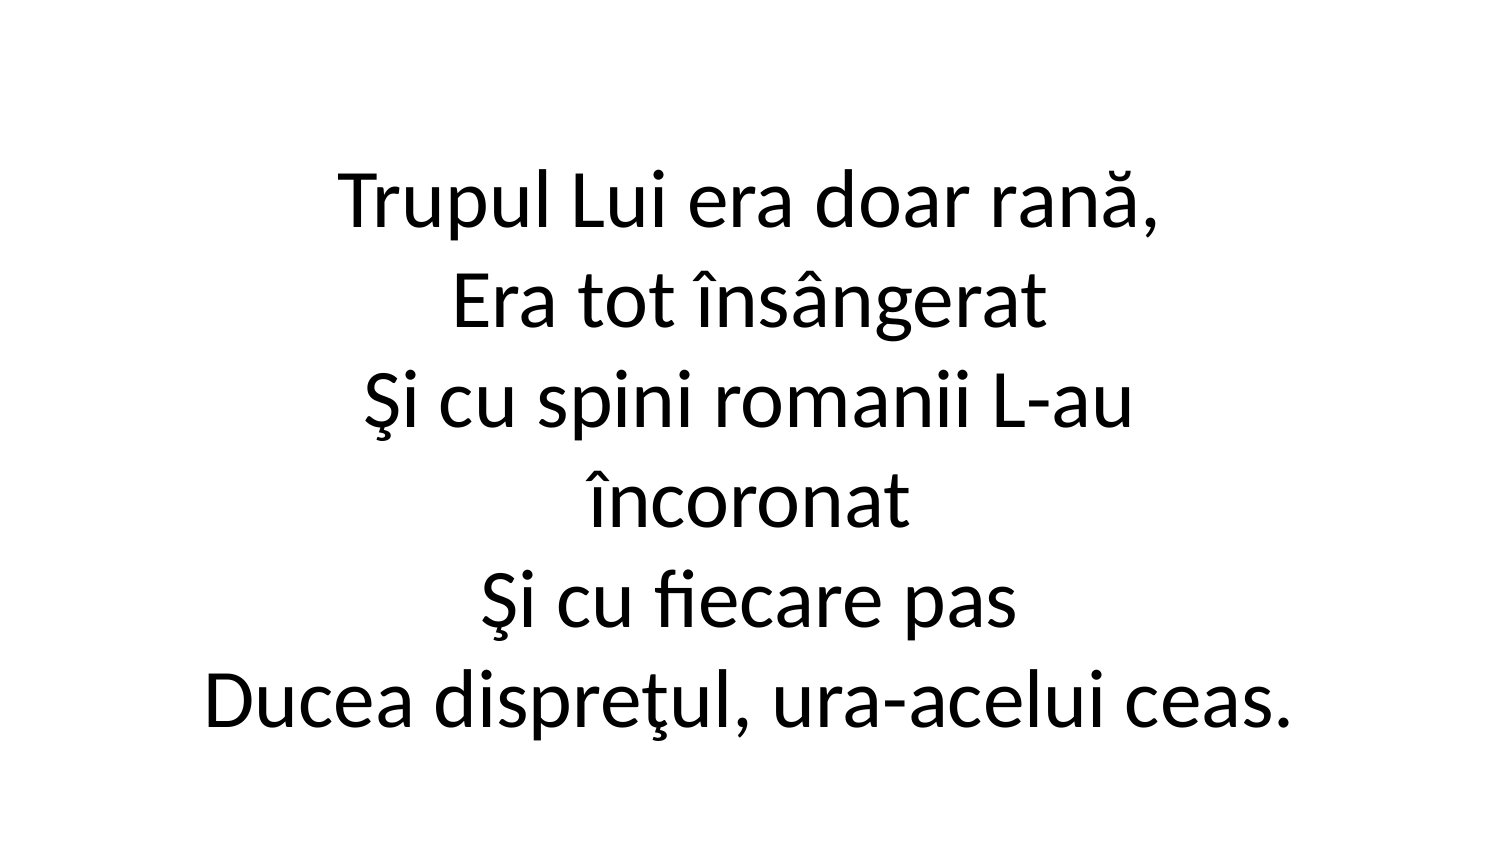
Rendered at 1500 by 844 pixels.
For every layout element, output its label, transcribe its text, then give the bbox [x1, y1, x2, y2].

text_box Trupul Lui era doar rană, Era tot însângerat Şi cu spini romanii L-au încoronat Şi cu fiecare pas Ducea dispreţul, ura-acelui ceas. [188, 92, 1312, 752]
